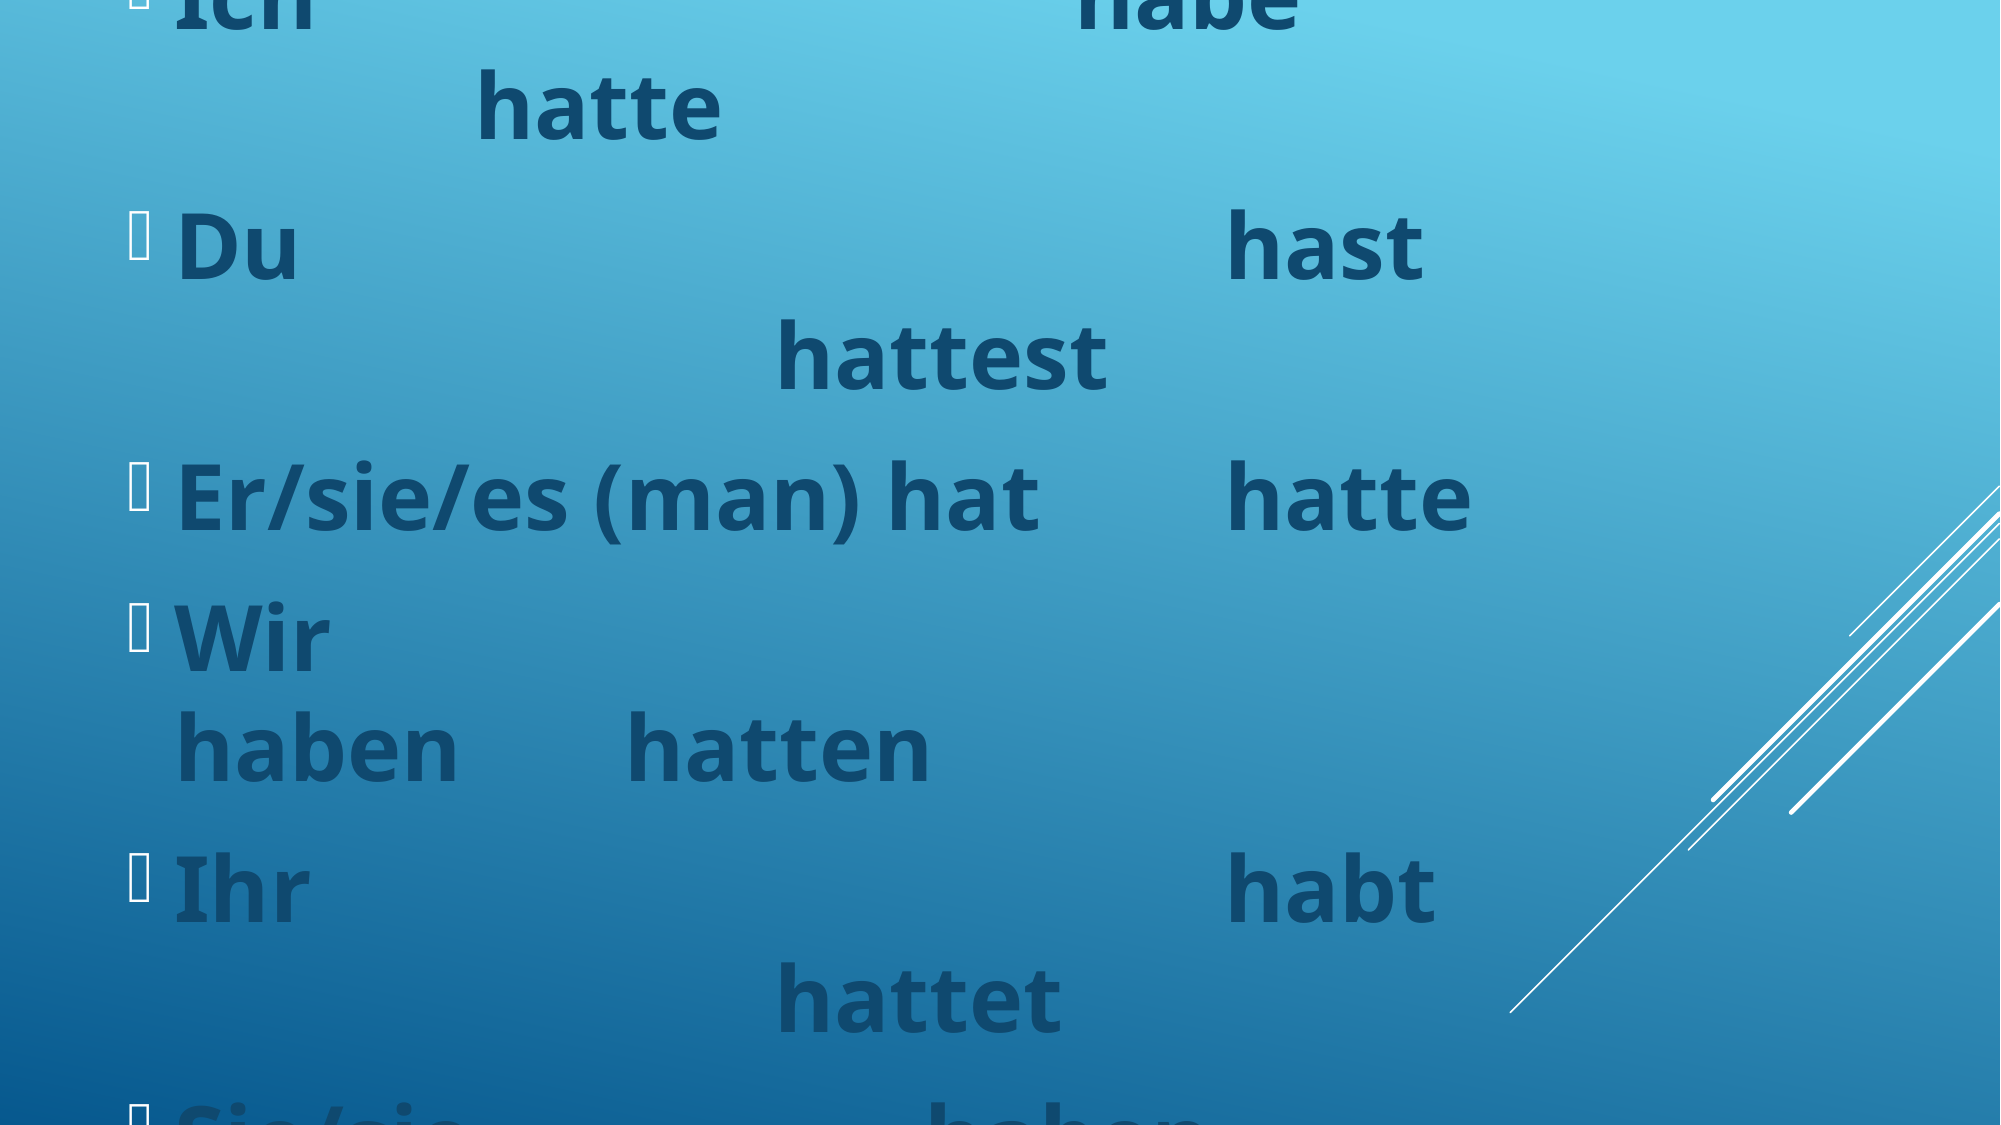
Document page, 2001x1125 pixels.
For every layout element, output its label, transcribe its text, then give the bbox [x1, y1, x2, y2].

list Haben (hebben) t.t. v.t. Ich habe hatte Du hast hattest Er/sie/es (man) hat hatte Wir haben hatten Ihr habt hattet Sie/sie haben hatten [112, 127, 1513, 721]
